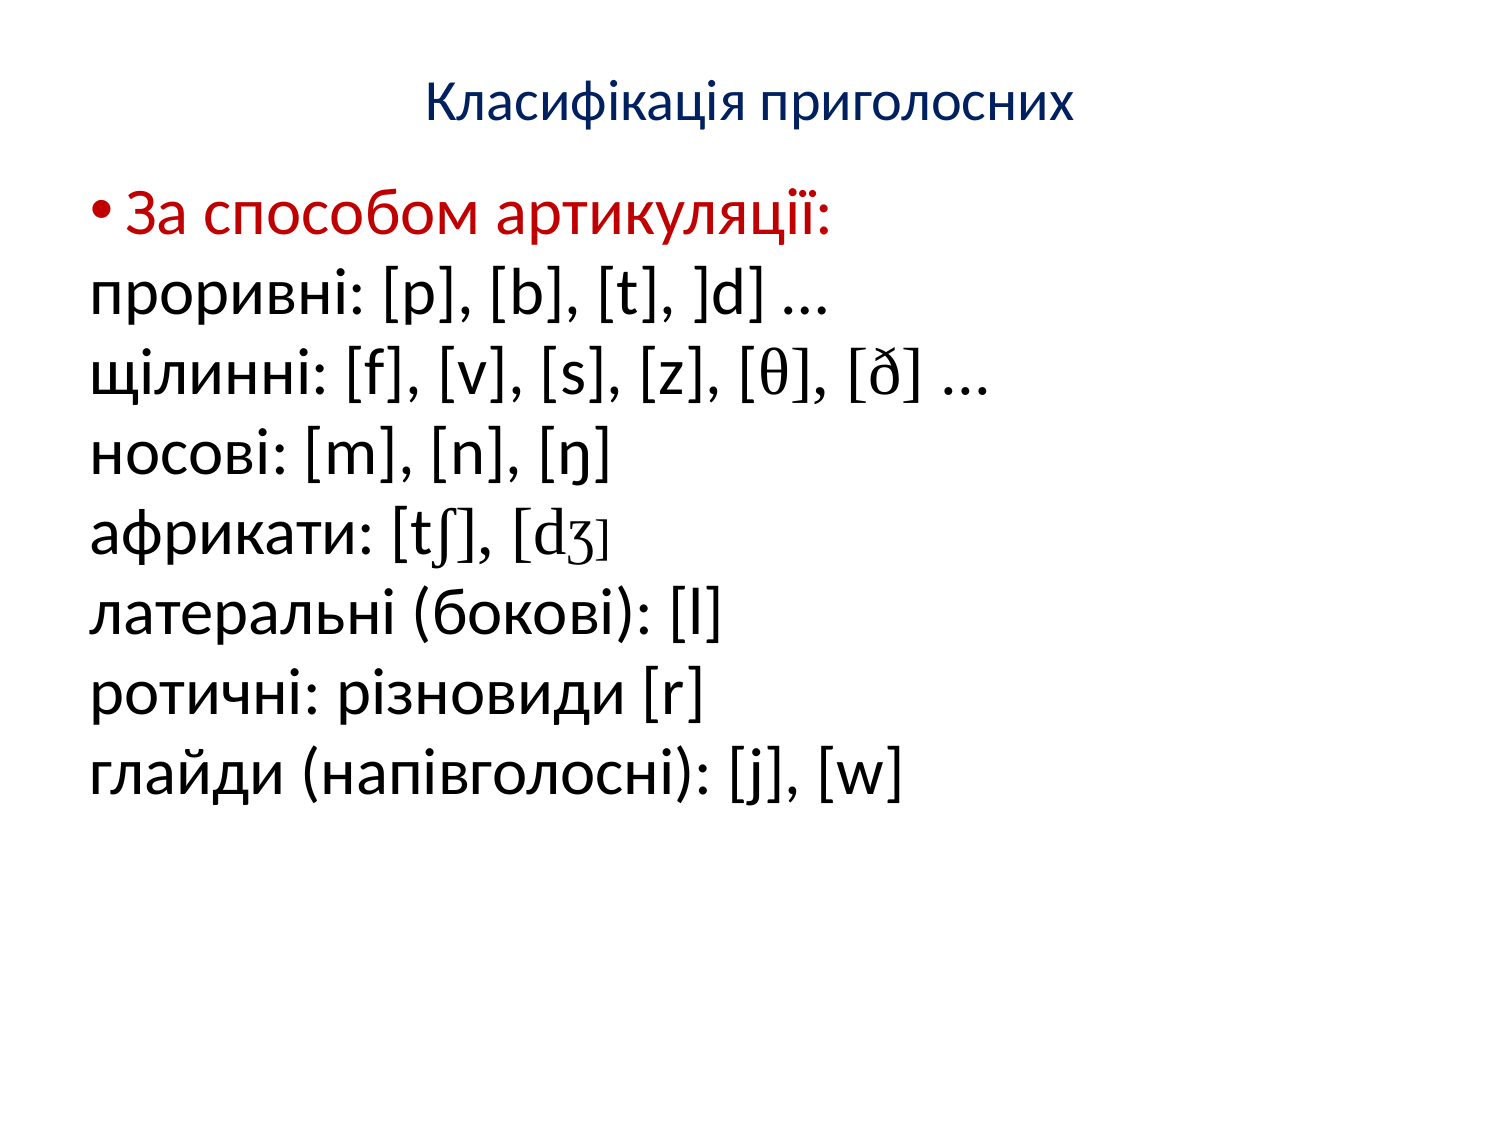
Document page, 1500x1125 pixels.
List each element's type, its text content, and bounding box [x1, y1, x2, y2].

text_box Класифікація приголосних [75, 45, 1425, 149]
text_box За способом артикуляції: проривні: [p], [b], [t], ]d] … щілинні: [f], [v], [s], [z], [θ], [ð] ... носові: [m], [n], [ŋ] африкати: [tʃ], [dƷ] латеральні (бокові): [l] ротичні: різновиди [r] глайди (напівголосні): [j], [w] [75, 160, 1425, 1005]
